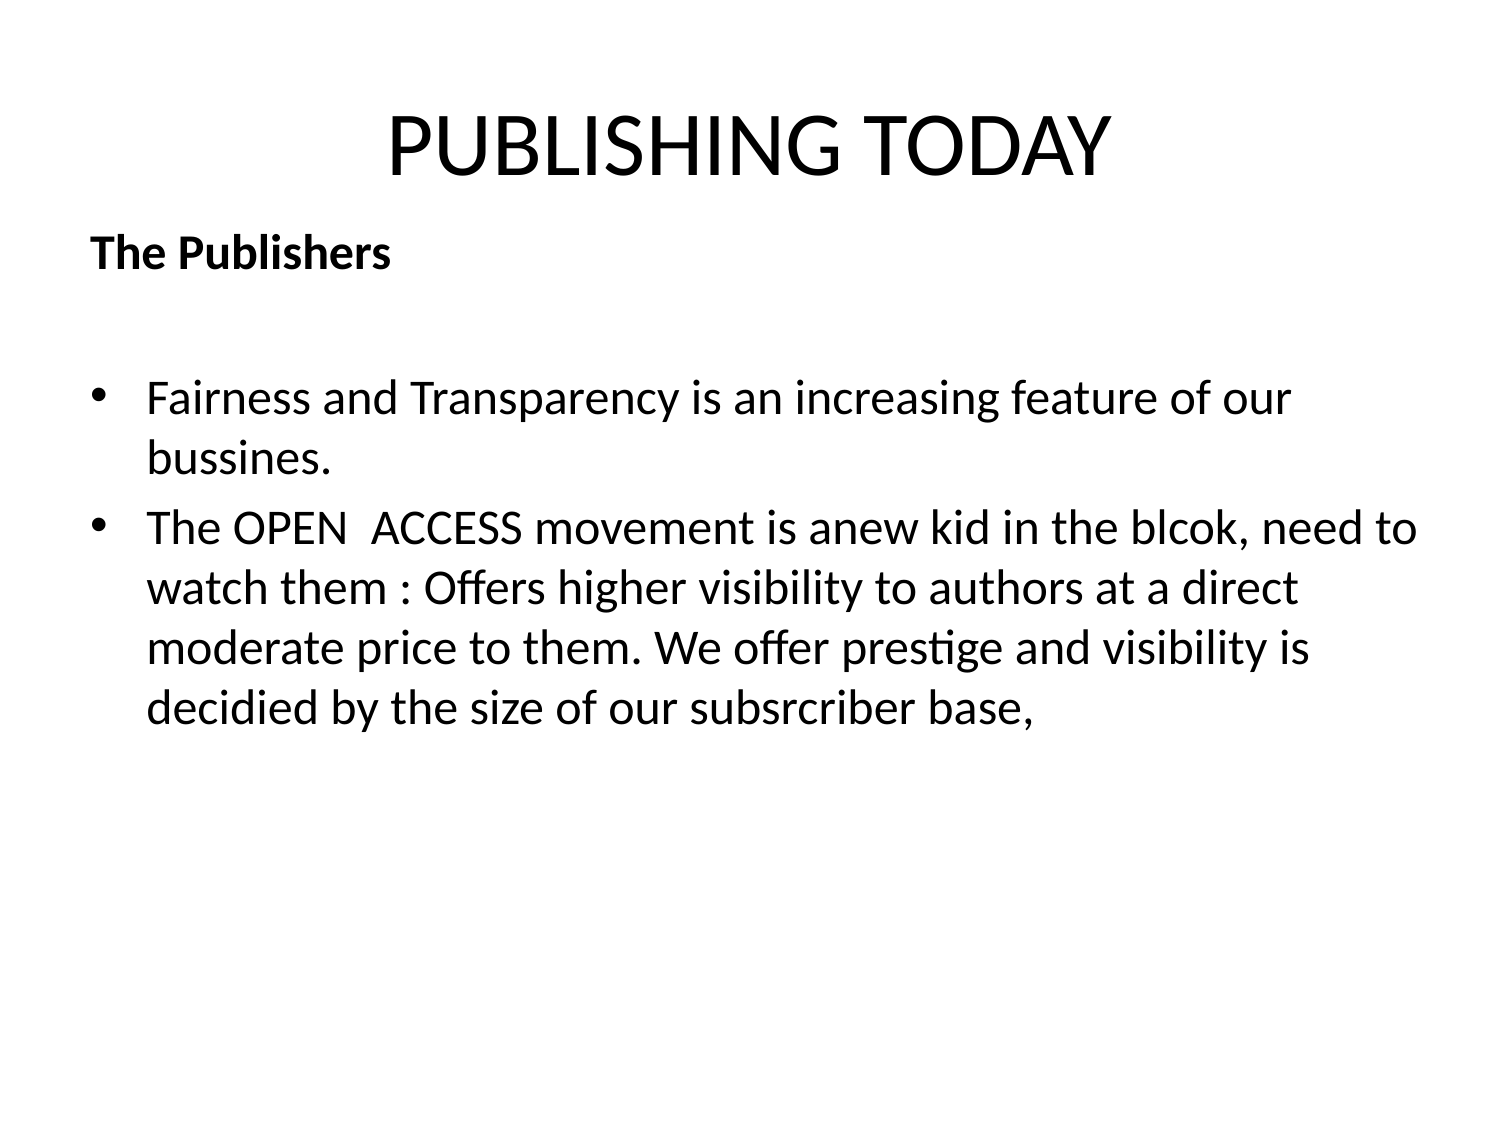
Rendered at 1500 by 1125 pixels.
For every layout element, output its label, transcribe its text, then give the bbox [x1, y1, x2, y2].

title PUBLISHING TODAY [75, 45, 1425, 233]
list Fairness and Transparency is an increasing feature of our bussines. The OPEN ACCESS movement is anew kid in the blcok, need to watch them : Offers higher visibility to authors at a direct moderate price to them. We offer prestige and visibility is decidied by the size of our subsrcriber base, [75, 356, 1459, 1005]
list The Publishers [75, 251, 738, 356]
